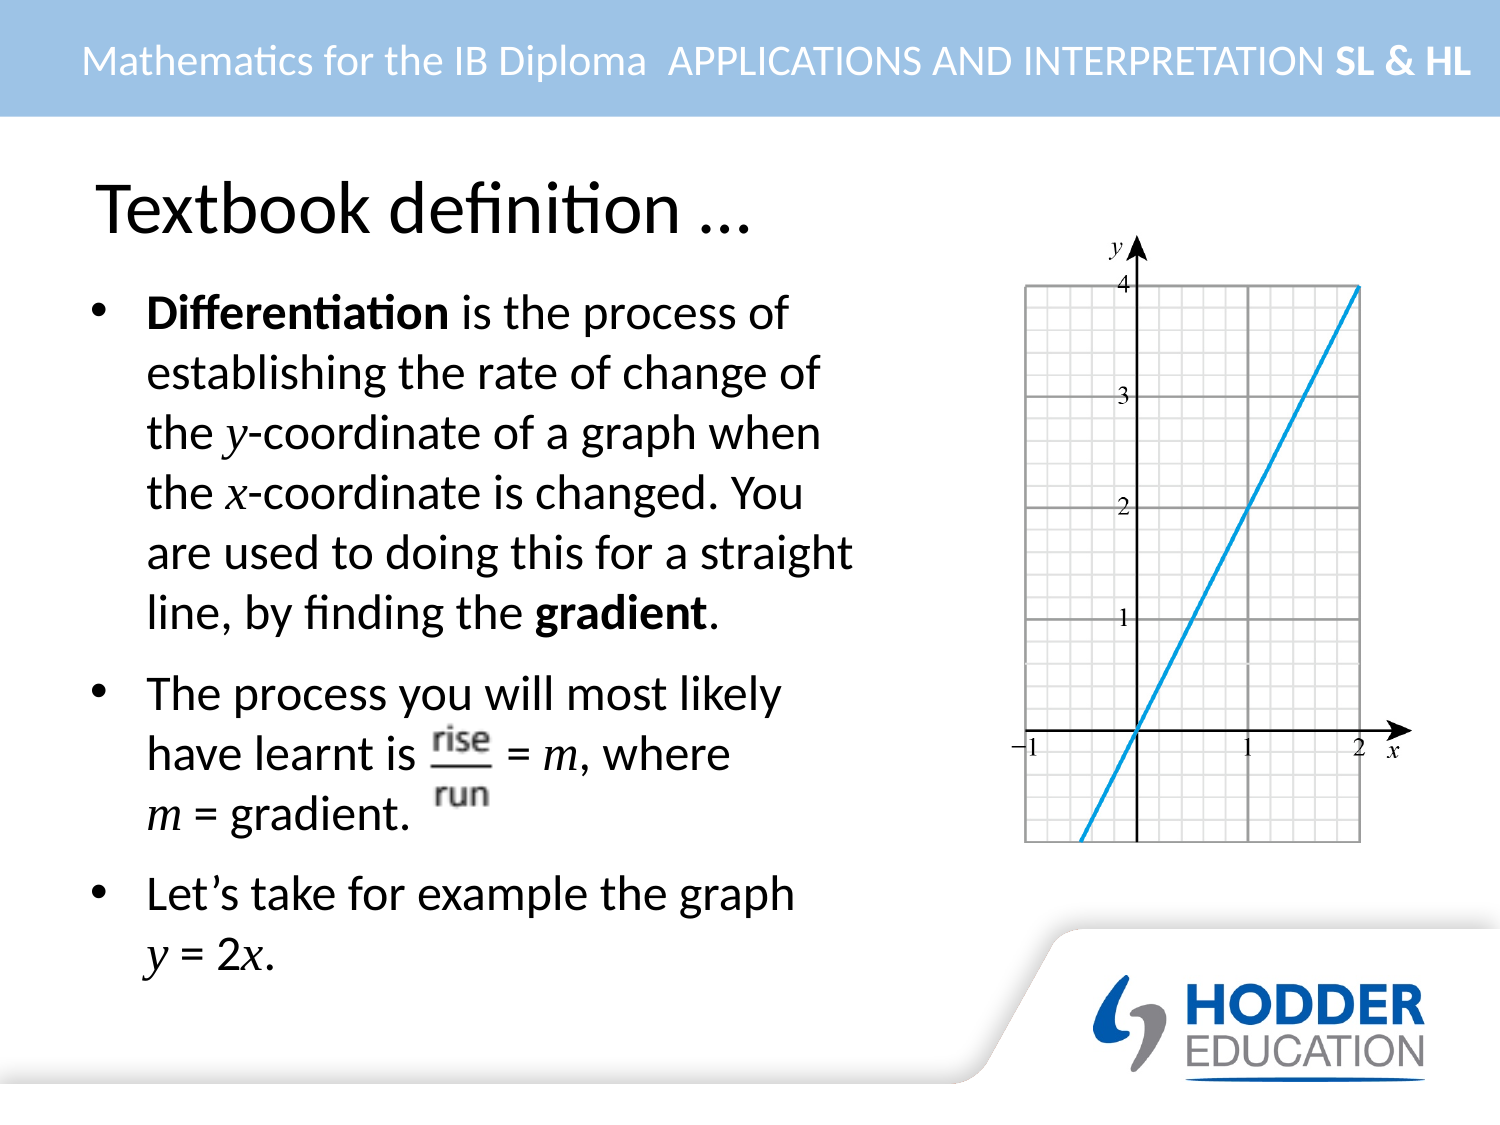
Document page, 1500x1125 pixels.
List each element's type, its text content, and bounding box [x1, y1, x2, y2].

text_box Differentiation is the process of establishing the rate of change of the y-coordinate of a graph when the x-coordinate is changed. You are used to doing this for a straight line, by finding the gradient. The process you will most likely have learnt is = m, where m = gradient. Let’s take for example the graph y = 2x. [75, 271, 879, 893]
text_box Textbook definition … [95, 158, 1328, 249]
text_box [426, 708, 496, 813]
text_box Mathematics for the IB Diploma APPLICATIONS AND INTERPRETATION SL & HL [0, 0, 1500, 118]
picture [1011, 232, 1412, 843]
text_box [0, 893, 1500, 1125]
